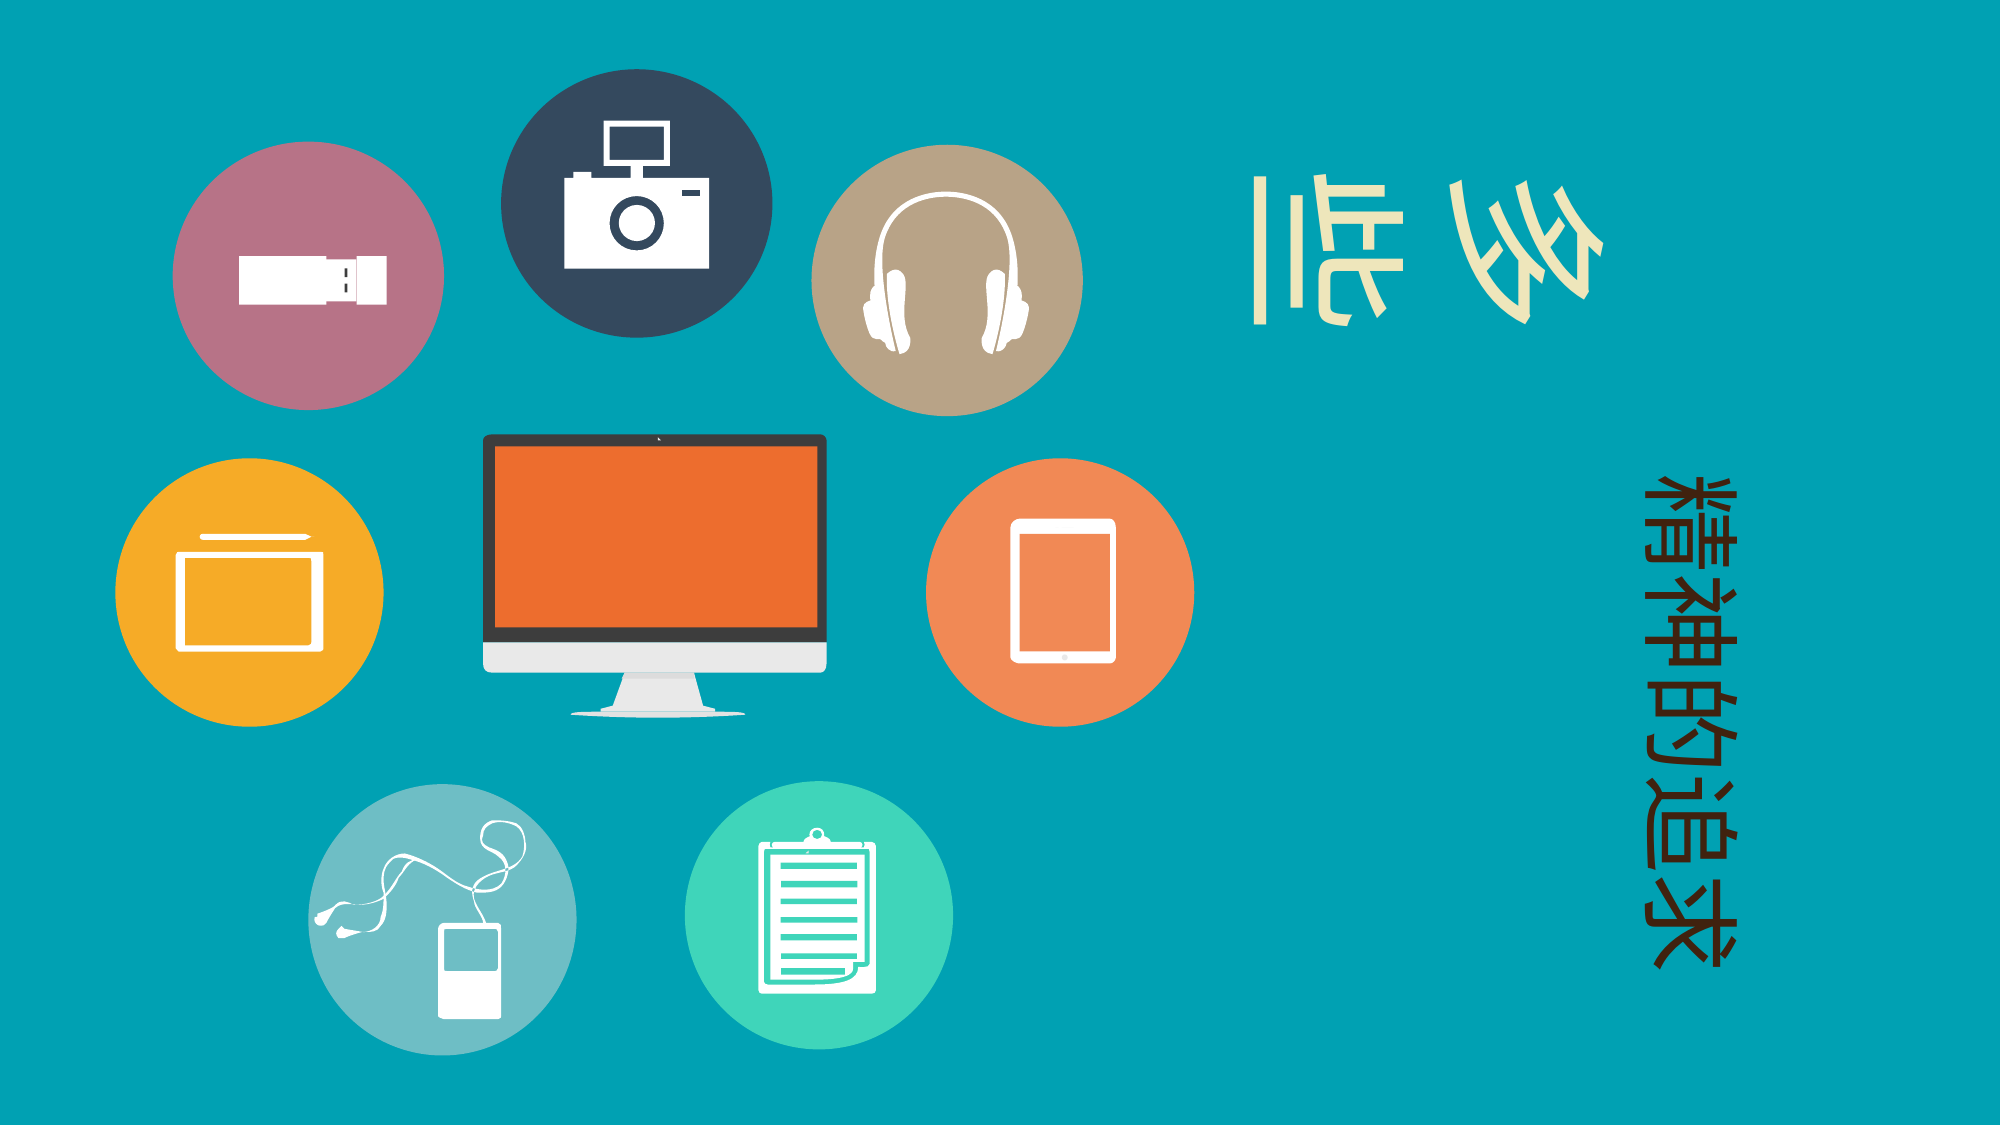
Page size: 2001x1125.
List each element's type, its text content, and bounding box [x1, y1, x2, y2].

text_box 多些 [1405, 152, 1638, 505]
text_box 精神的追求 [1609, 458, 1762, 979]
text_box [115, 69, 1195, 1056]
